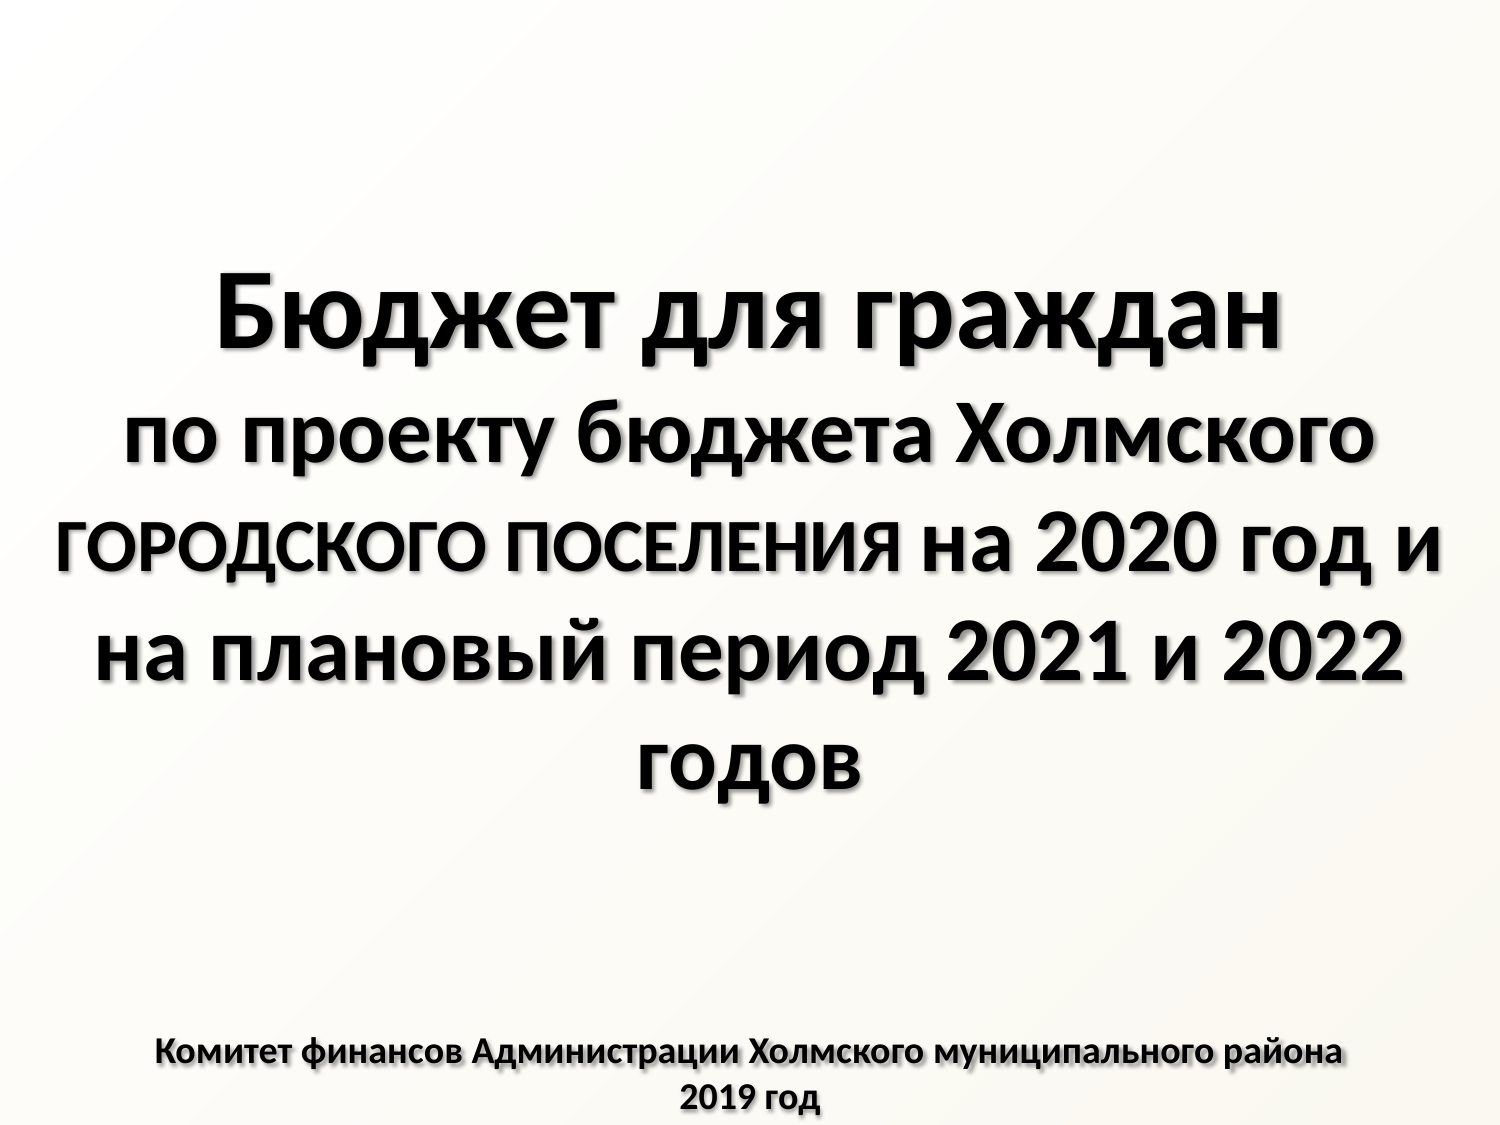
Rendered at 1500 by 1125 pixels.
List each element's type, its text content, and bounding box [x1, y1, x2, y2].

text_box Комитет финансов Администрации Холмского муниципального района 2019 год [0, 1018, 1500, 1125]
text_box Бюджет для граждан по проекту бюджета Холмского ГОРОДСКОГО ПОСЕЛЕНИЯ на 2020 год и на плановый период 2021 и 2022 годов [0, 225, 1500, 817]
